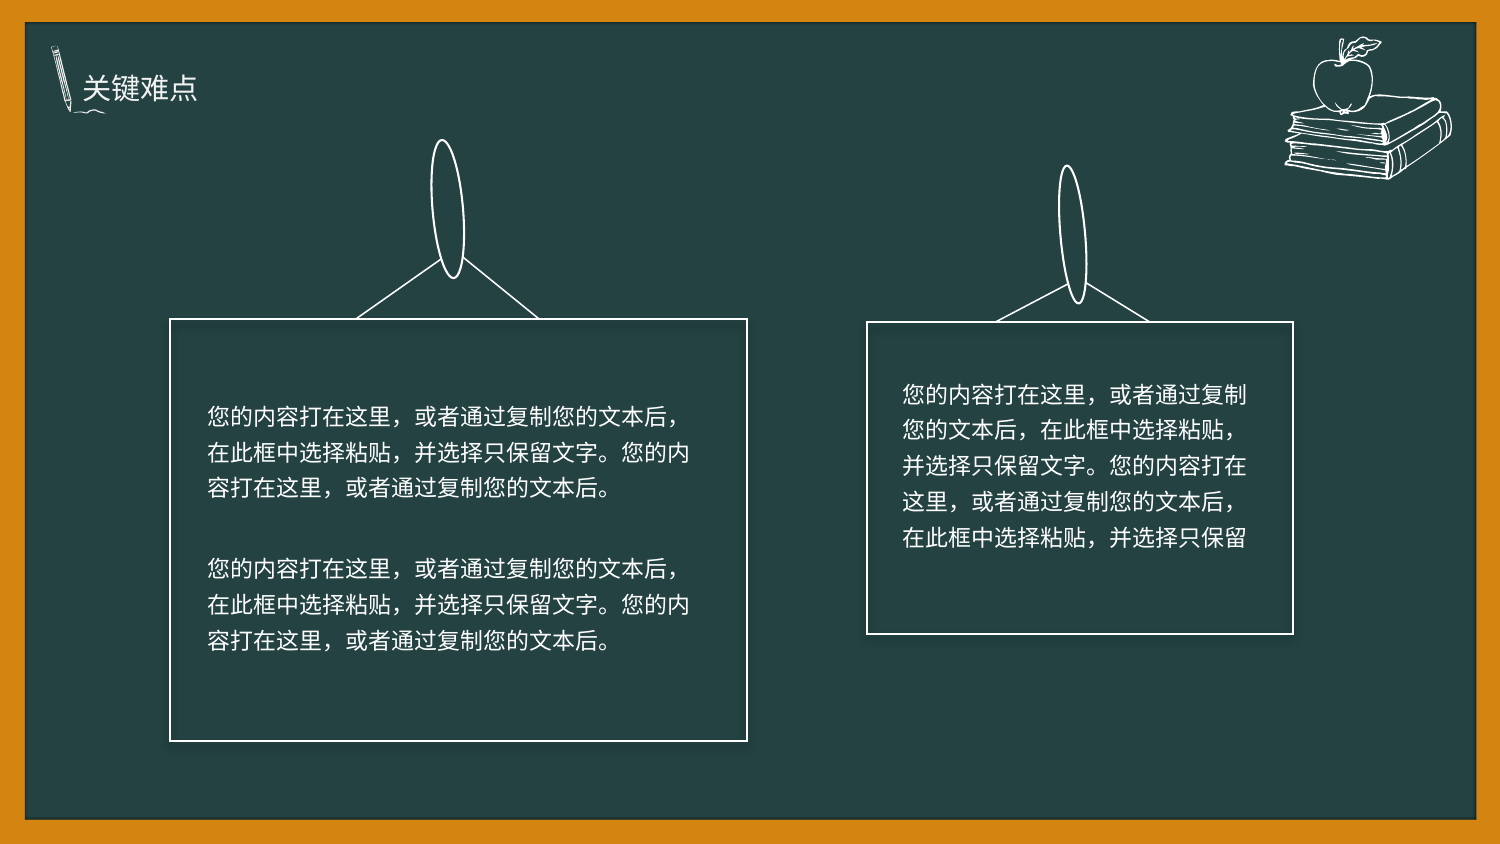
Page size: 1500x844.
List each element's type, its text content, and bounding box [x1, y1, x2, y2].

picture [0, 0, 1500, 844]
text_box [169, 140, 747, 741]
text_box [866, 165, 1294, 635]
text_box 关键难点 [106, 62, 357, 113]
